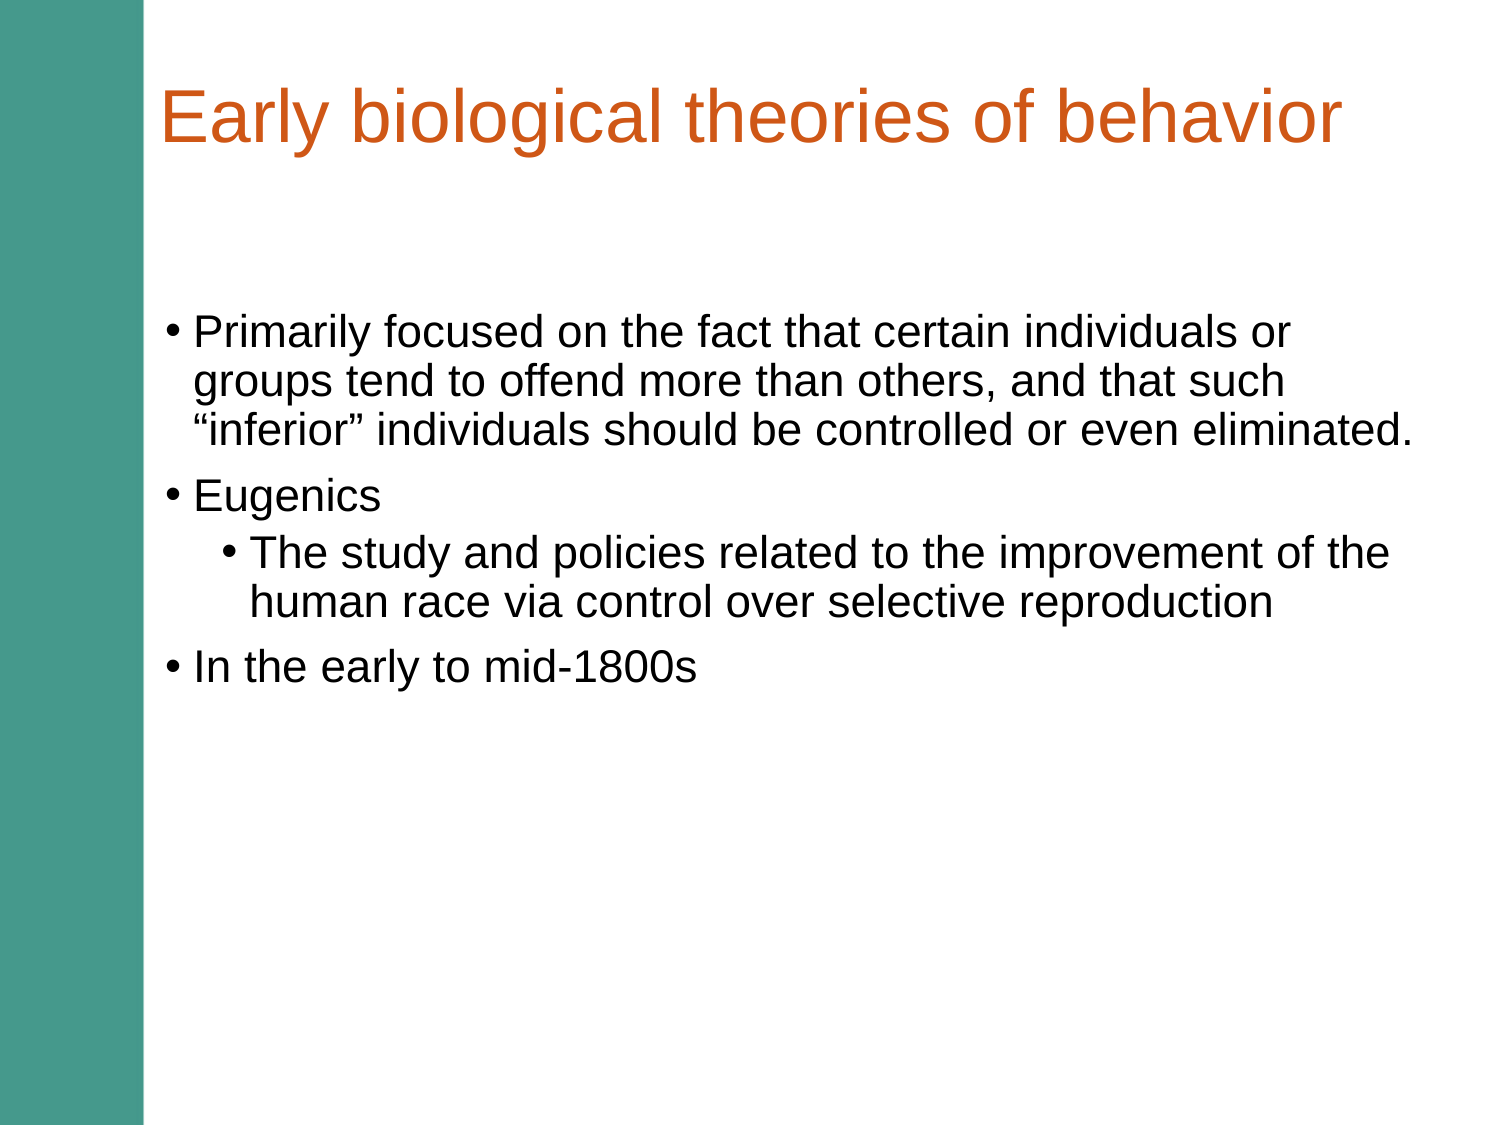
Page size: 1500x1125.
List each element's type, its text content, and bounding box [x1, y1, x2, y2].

picture [0, 0, 1500, 1125]
list Primarily focused on the fact that certain individuals or groups tend to offend more than others, and that such “inferior” individuals should be controlled or even eliminated. Eugenics The study and policies related to the improvement of the human race via control over selective reproduction In the early to mid-1800s [150, 299, 1444, 1014]
title Early biological theories of behavior [144, 50, 1438, 188]
